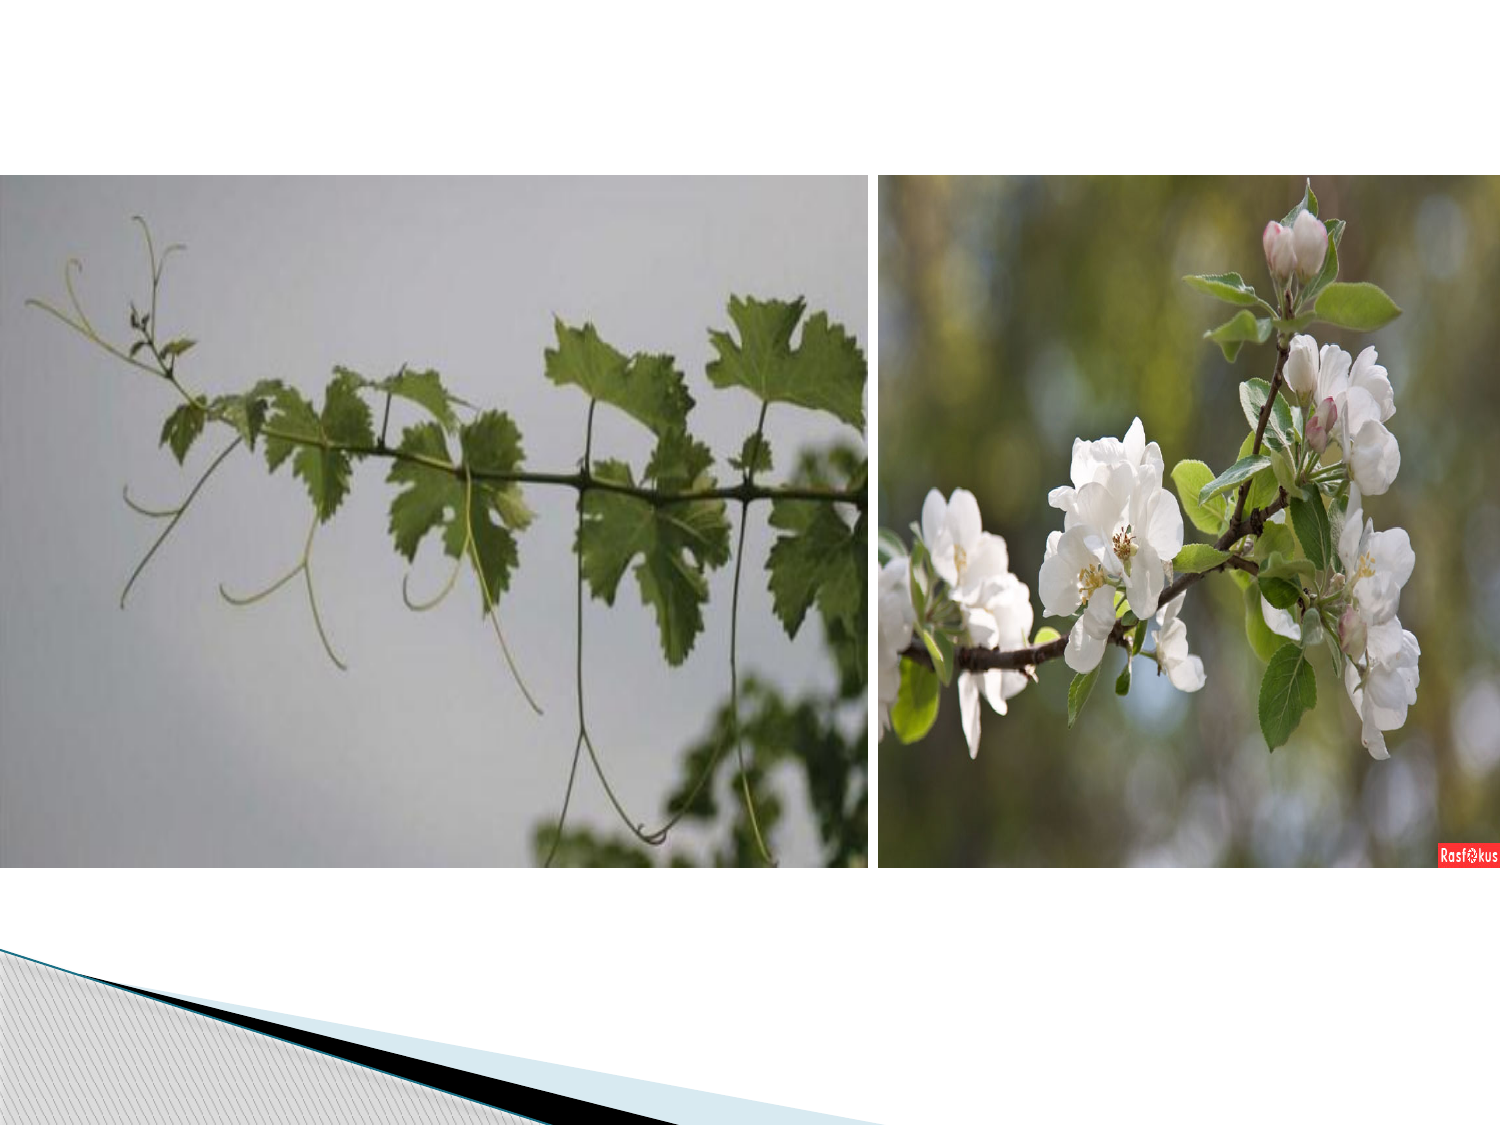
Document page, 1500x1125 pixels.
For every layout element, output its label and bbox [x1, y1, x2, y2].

picture [0, 175, 868, 868]
picture [878, 175, 1500, 868]
